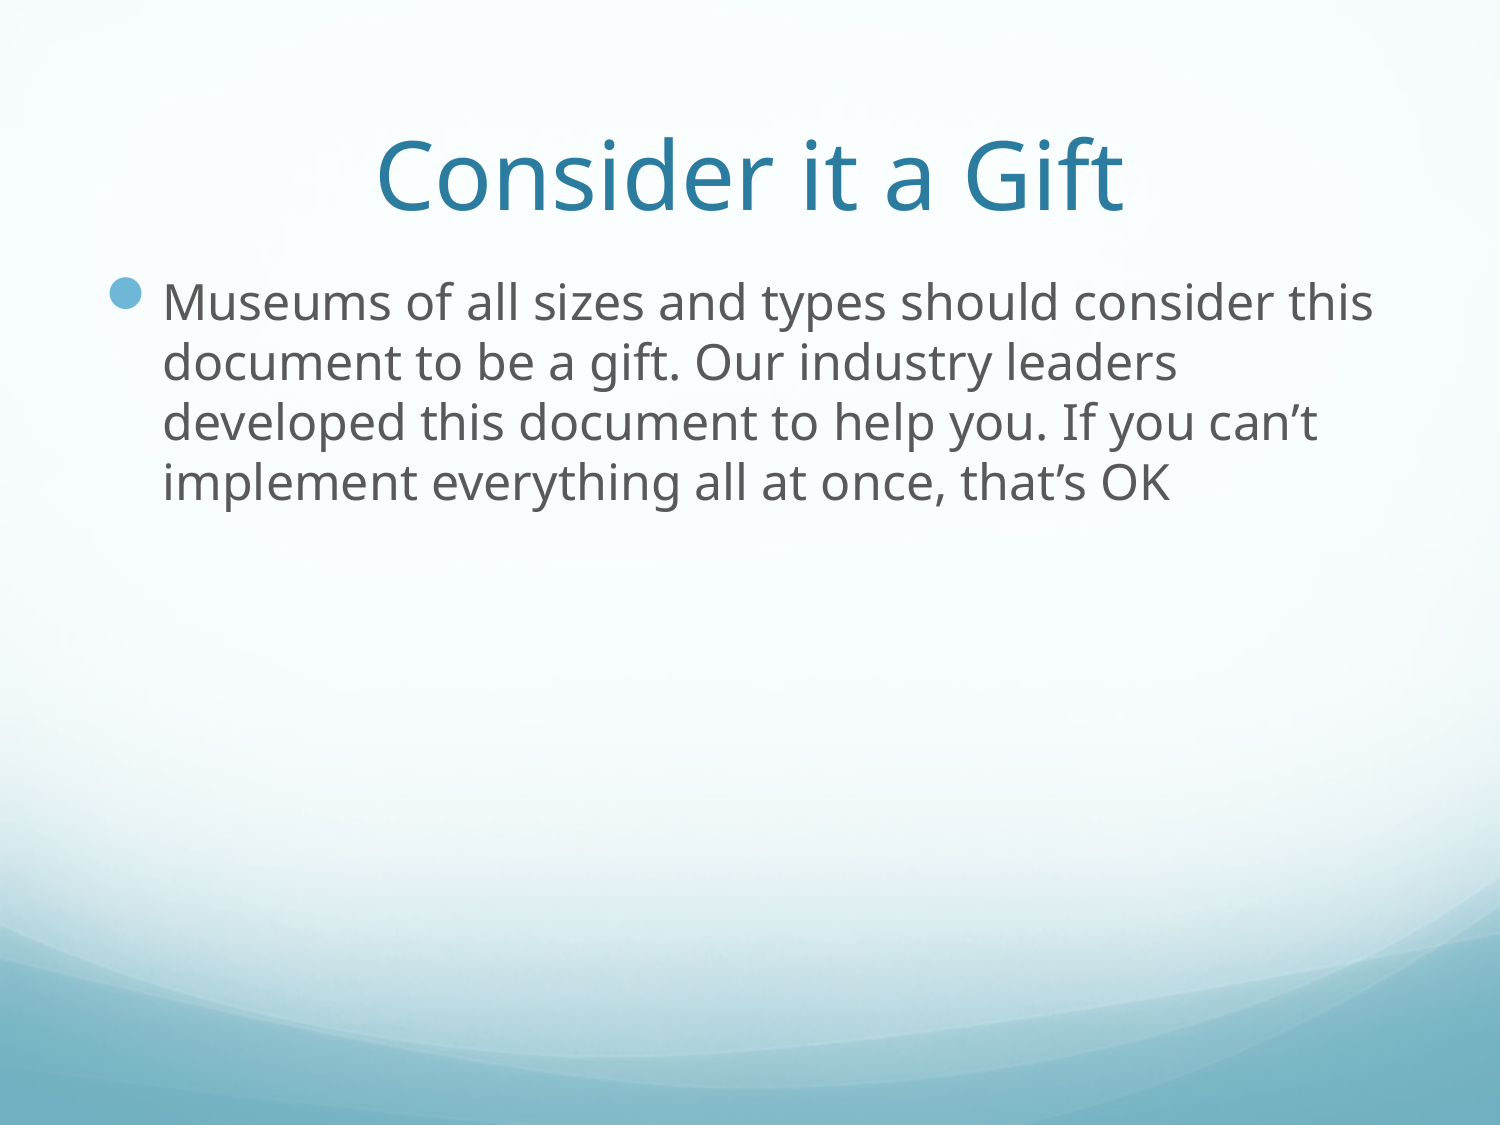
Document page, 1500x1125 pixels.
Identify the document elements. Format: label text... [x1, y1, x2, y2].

title Consider it a Gift [90, 17, 1410, 237]
list Museums of all sizes and types should consider this document to be a gift. Our industry leaders developed this document to help you. If you can’t implement everything all at once, that’s OK [90, 262, 1410, 975]
